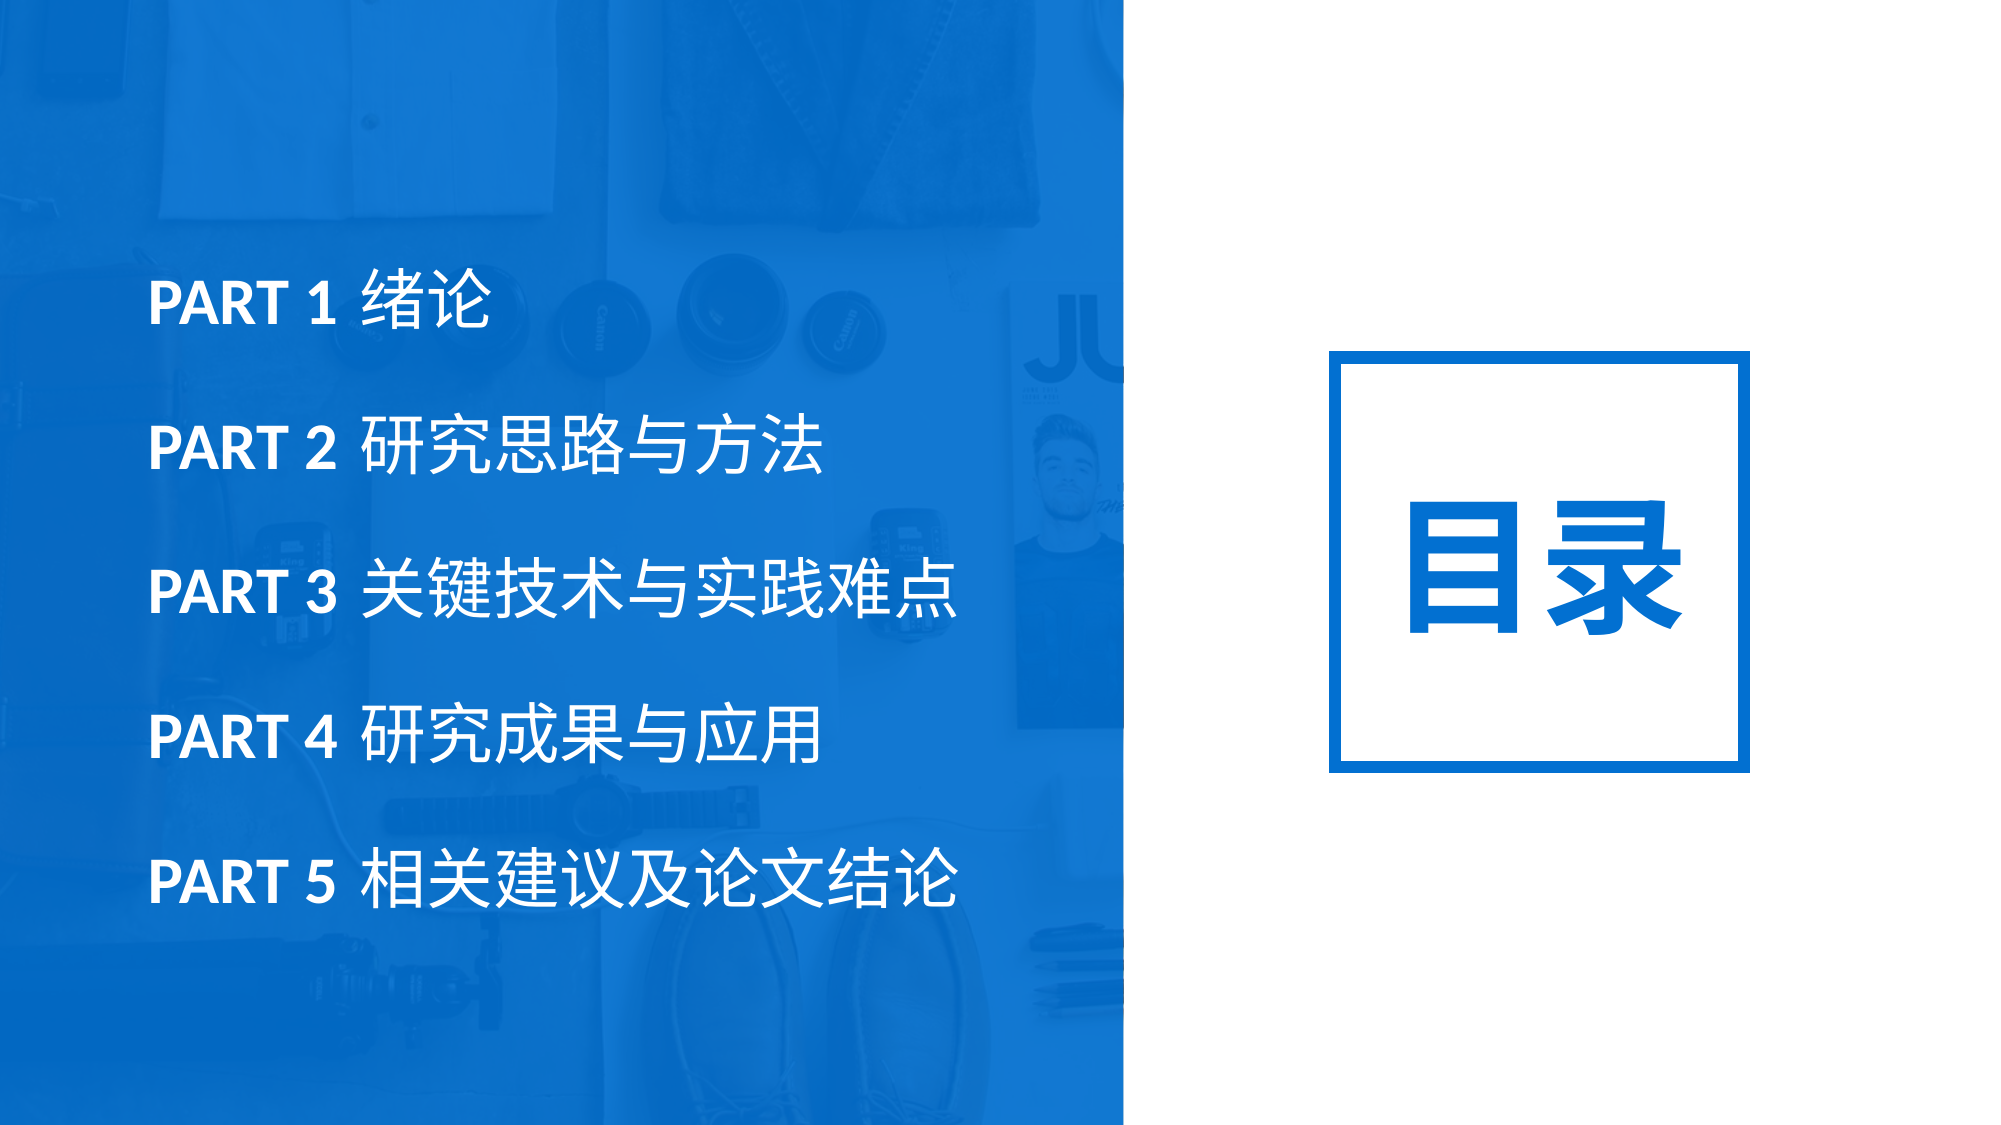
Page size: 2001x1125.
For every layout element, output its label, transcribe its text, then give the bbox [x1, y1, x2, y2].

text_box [132, 395, 903, 492]
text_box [132, 829, 1036, 926]
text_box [132, 250, 663, 347]
picture [0, 0, 1124, 1125]
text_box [132, 684, 903, 781]
text_box 目录 [1364, 463, 1715, 659]
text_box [132, 539, 1036, 636]
text_box [1334, 357, 1745, 768]
